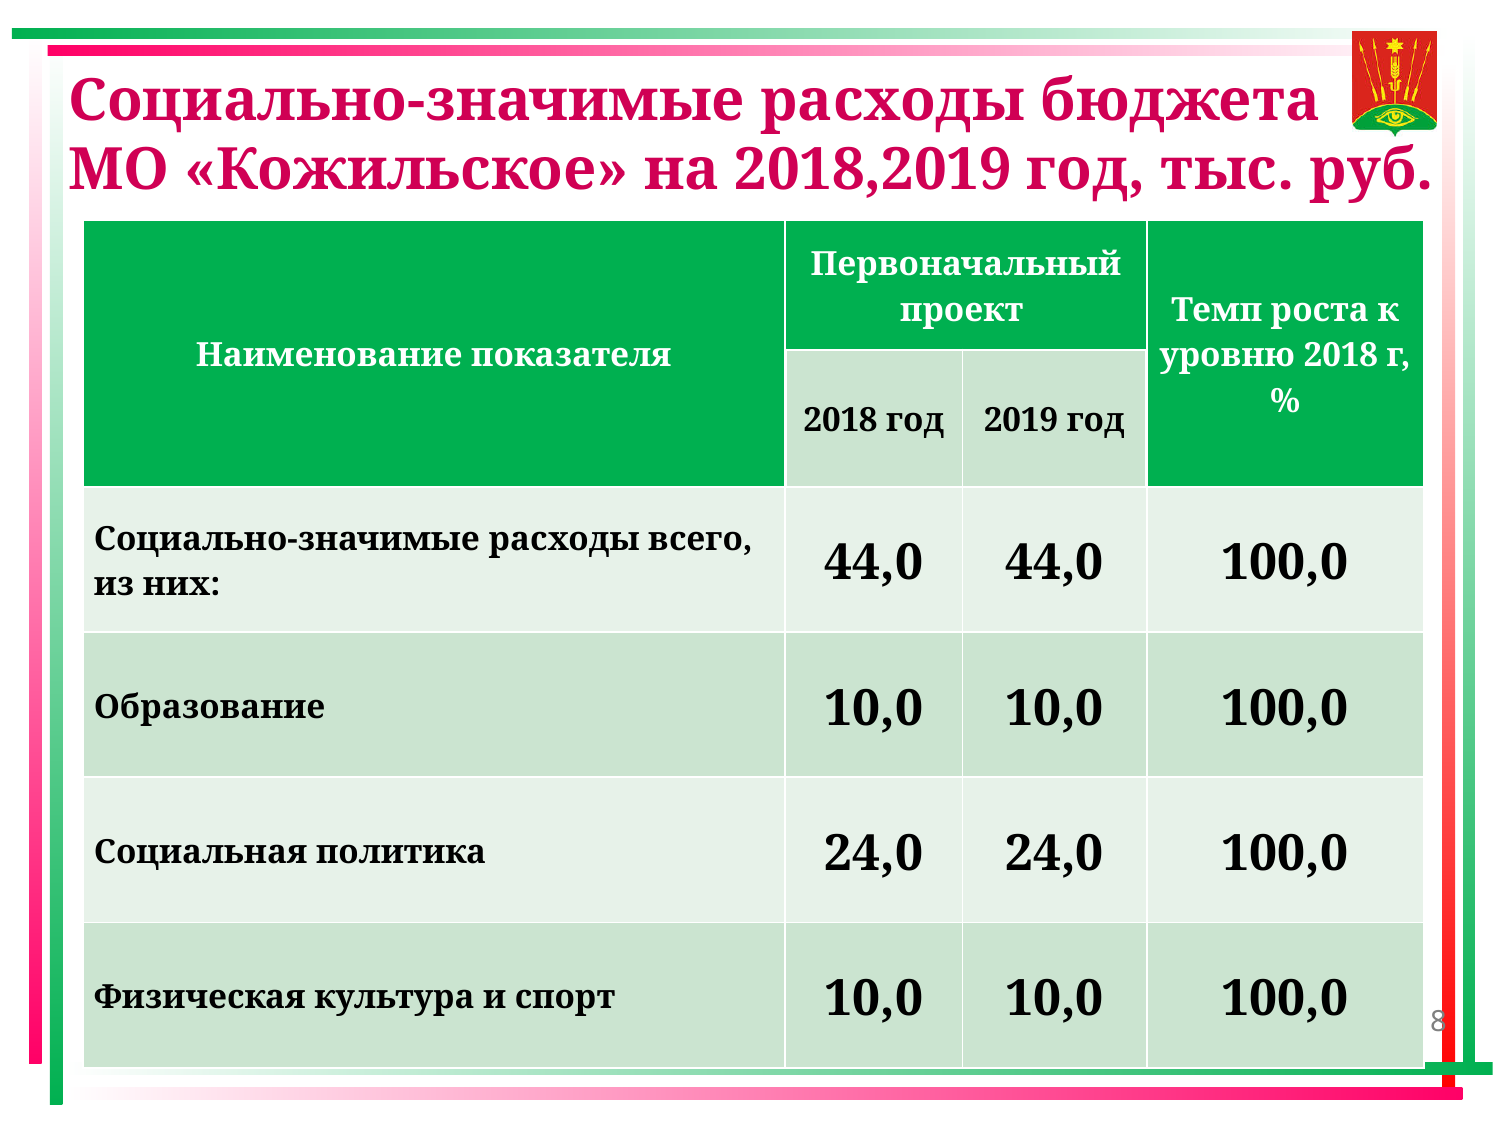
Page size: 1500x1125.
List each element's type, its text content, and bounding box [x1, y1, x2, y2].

table_header Наименование показателя [84, 221, 784, 486]
title Социально-значимые расходы бюджета МО «Кожильское» на 2018,2019 год, тыс. руб. [53, 54, 1471, 279]
table_cell 100,0 [1148, 778, 1423, 922]
table_cell 10,0 [786, 923, 962, 1067]
table_cell 2018 год [787, 351, 962, 486]
table_cell 10,0 [963, 633, 1146, 776]
table_cell Социально-значимые расходы всего, из них: [84, 488, 784, 631]
table_cell 24,0 [786, 778, 962, 922]
table_cell 10,0 [963, 923, 1146, 1067]
table_header Темп роста к уровню 2018 г, % [1148, 221, 1423, 486]
table_cell 44,0 [963, 488, 1146, 631]
picture [1352, 31, 1437, 138]
table_cell 44,0 [786, 488, 962, 631]
table_cell 2019 год [963, 351, 1145, 486]
table_cell Физическая культура и спорт [84, 923, 784, 1067]
table_cell 10,0 [786, 633, 962, 776]
table_header Первоначальный проект [786, 221, 1146, 349]
table_cell 100,0 [1148, 633, 1423, 776]
table_cell Социальная политика [84, 778, 784, 922]
slide_number 8 [1425, 999, 1500, 1051]
table_cell Образование [84, 633, 784, 776]
table_cell 100,0 [1148, 923, 1423, 1067]
table_cell 100,0 [1148, 488, 1423, 631]
table_cell 24,0 [963, 778, 1146, 922]
